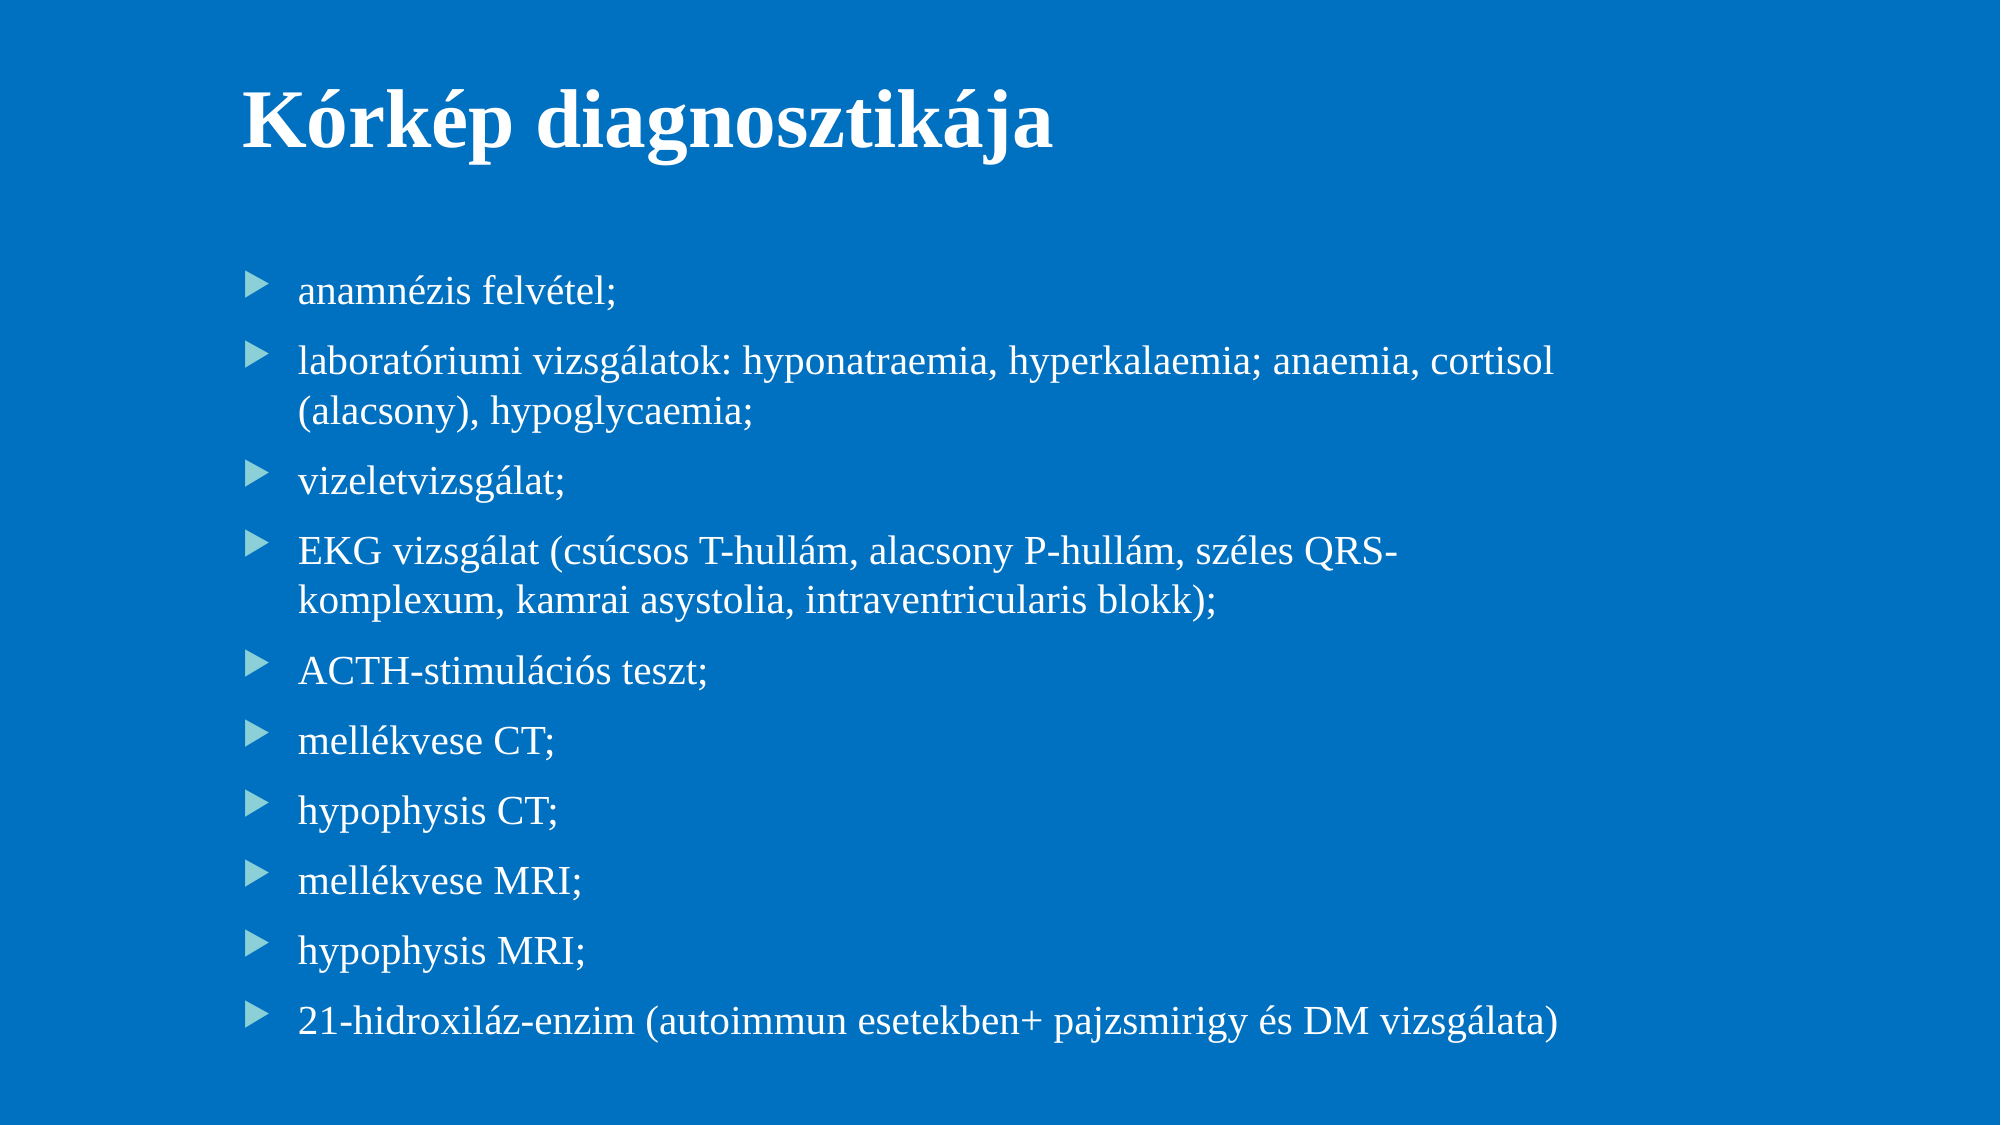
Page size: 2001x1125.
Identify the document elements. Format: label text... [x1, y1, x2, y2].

title Kórkép diagnosztikája [227, 57, 1578, 207]
list anamnézis felvétel; laboratóriumi vizsgálatok: hyponatraemia, hyperkalaemia; anaemia, cortisol (alacsony), hypoglycaemia; vizeletvizsgálat; EKG vizsgálat (csúcsos T-hullám, alacsony P-hullám, széles QRS-komplexum, kamrai asystolia, intraventricularis blokk); ACTH-stimulációs teszt; mellékvese CT; hypophysis CT; mellékvese MRI; hypophysis MRI; 21-hidroxiláz-enzim (autoimmun esetekben+ pajzsmirigy és DM vizsgálata) [227, 256, 1578, 1064]
